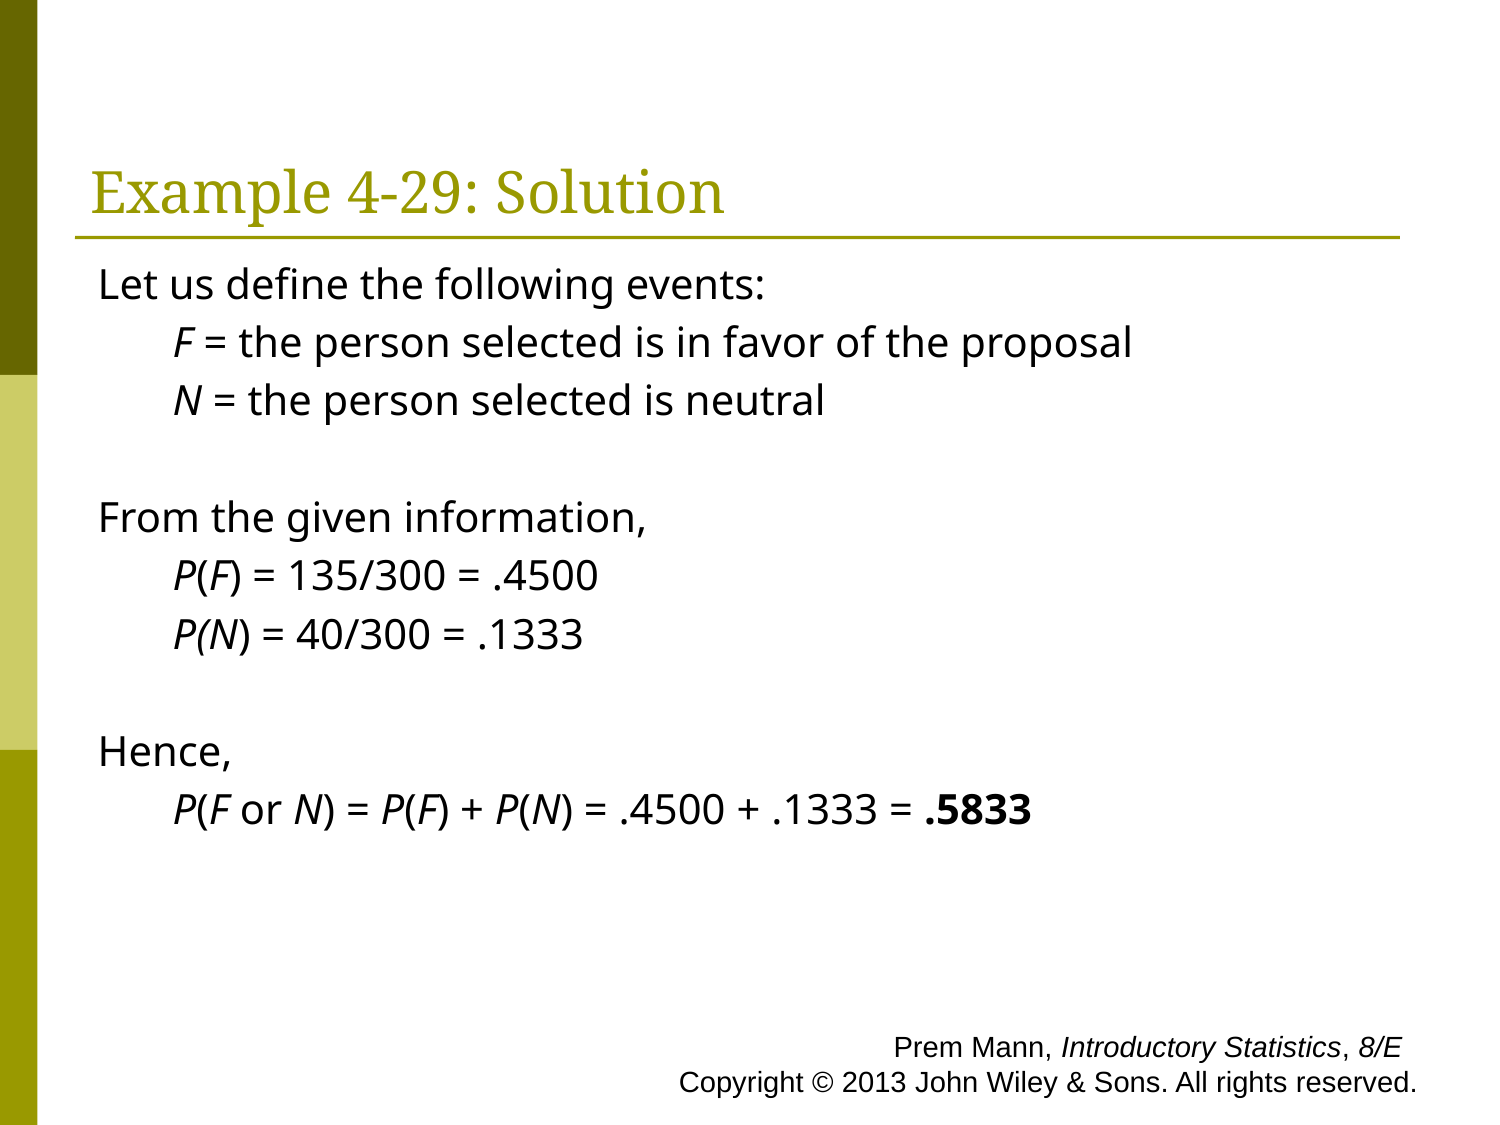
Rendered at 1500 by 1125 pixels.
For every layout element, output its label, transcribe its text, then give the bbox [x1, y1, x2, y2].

title Example 4-29: Solution [75, 45, 1425, 233]
list Let us define the following events: F = the person selected is in favor of the proposal N = the person selected is neutral From the given information, P(F) = 135/300 = .4500 P(N) = 40/300 = .1333 Hence, P(F or N) = P(F) + P(N) = .4500 + .1333 = .5833 [82, 249, 1475, 925]
text_box Prem Mann, Introductory Statistics, 8/E Copyright © 2013 John Wiley & Sons. All rights reserved. [664, 1020, 1449, 1106]
